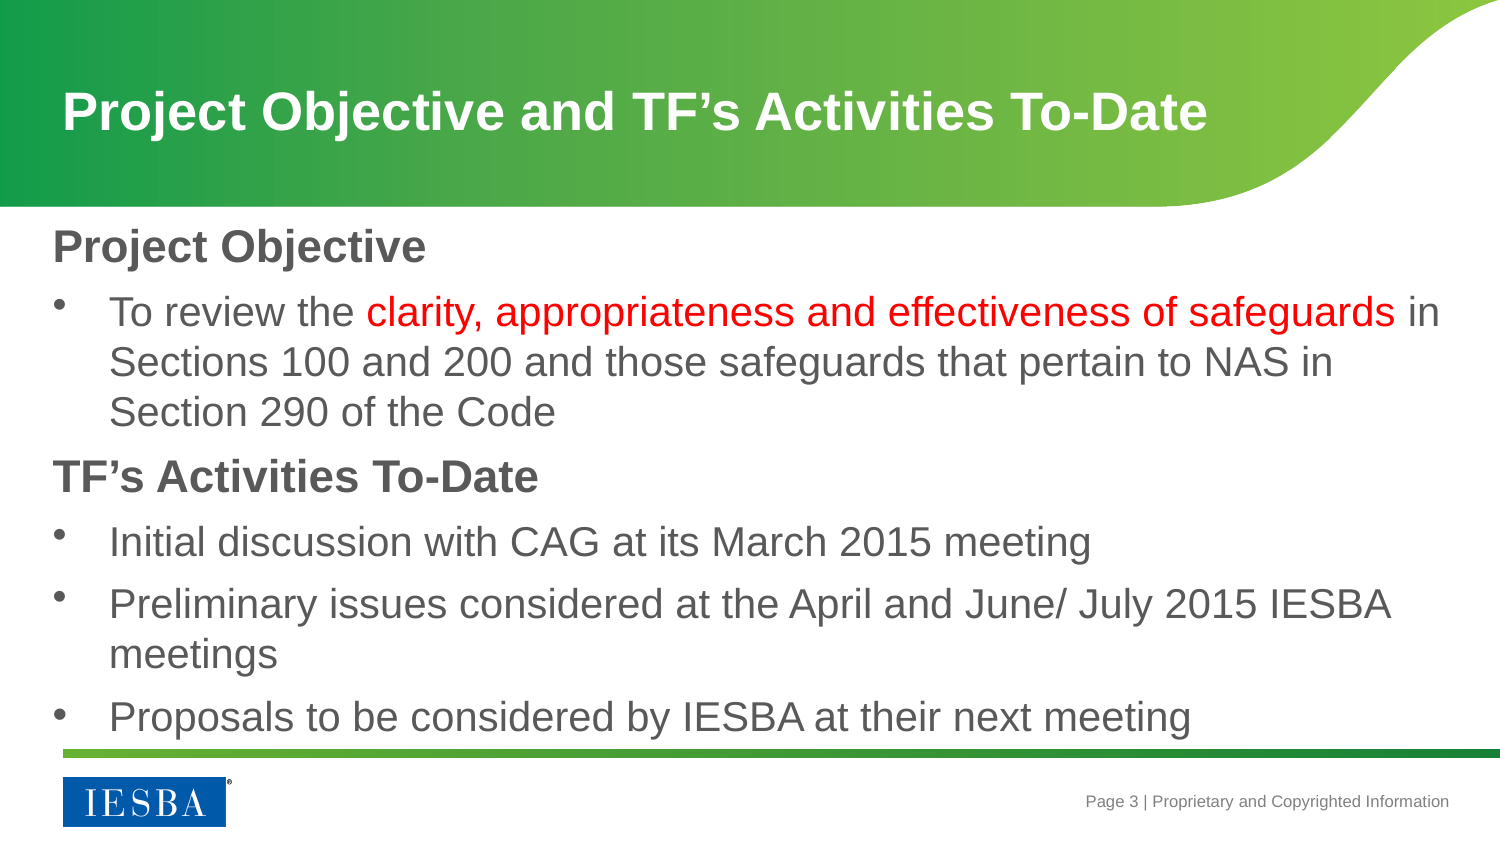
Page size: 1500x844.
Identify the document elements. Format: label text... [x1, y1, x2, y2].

picture [63, 777, 232, 827]
title Project Objective and TF’s Activities To-Date [62, 75, 1300, 142]
list Project Objective To review the clarity, appropriateness and effectiveness of safeguards in Sections 100 and 200 and those safeguards that pertain to NAS in Section 290 of the Code TF’s Activities To-Date Initial discussion with CAG at its March 2015 meeting Preliminary issues considered at the April and June/ July 2015 IESBA meetings Proposals to be considered by IESBA at their next meeting [37, 209, 1475, 747]
picture [0, 0, 1500, 207]
